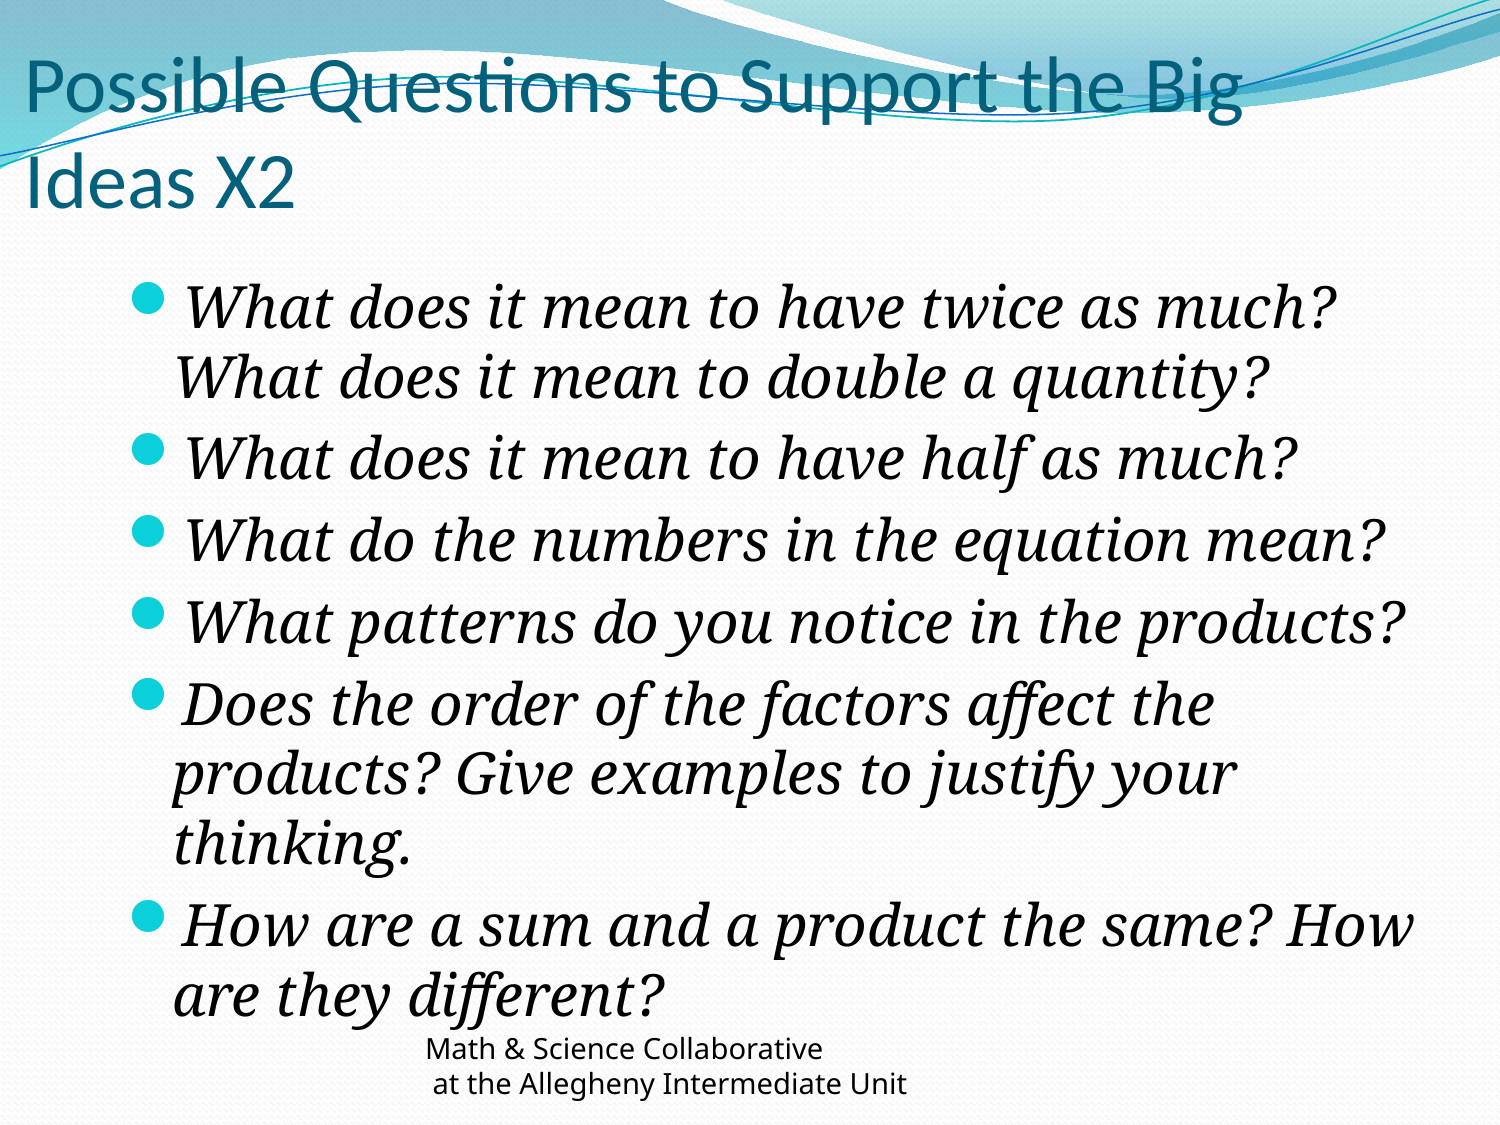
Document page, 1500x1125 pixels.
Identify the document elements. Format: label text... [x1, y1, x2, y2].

title Possible Questions to Support the Big Ideas X2 [24, 24, 1400, 225]
footer Math & Science Collaborative at the Allegheny Intermediate Unit [425, 1025, 1075, 1100]
list What does it mean to have twice as much? What does it mean to double a quantity? What does it mean to have half as much? What do the numbers in the equation mean? What patterns do you notice in the products? Does the order of the factors affect the products? Give examples to justify your thinking. How are a sum and a product the same? How are they different? [112, 262, 1463, 1000]
